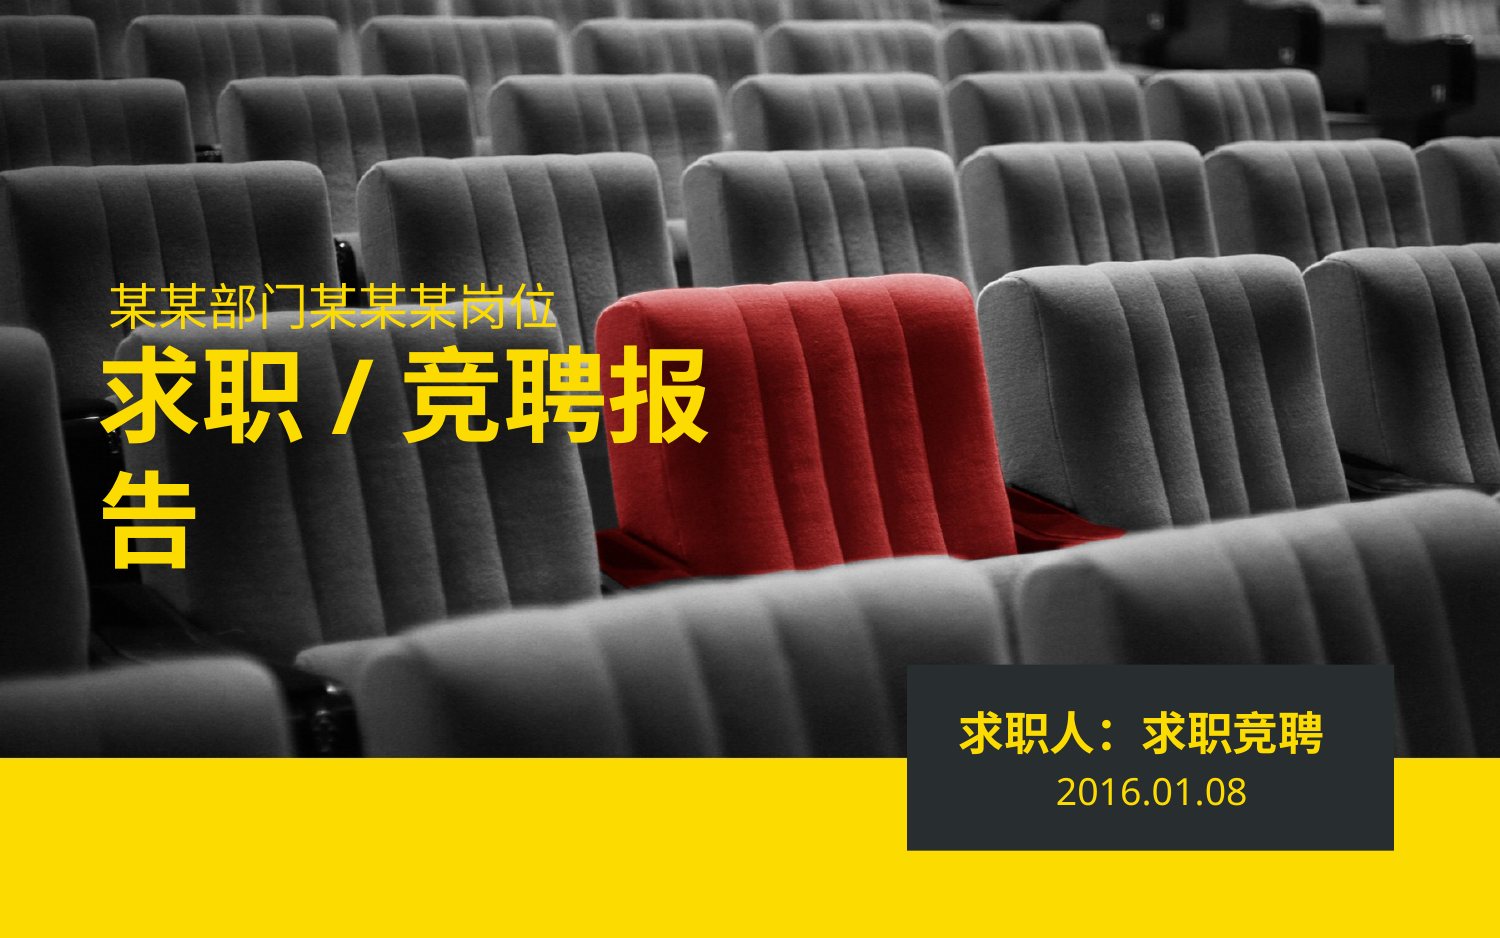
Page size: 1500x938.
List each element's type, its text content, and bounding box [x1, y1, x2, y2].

text_box 求职/竞聘报告 [85, 324, 810, 587]
text_box 某某部门某某某岗位 [96, 269, 810, 342]
picture [0, 0, 1500, 938]
text_box [907, 664, 1394, 851]
text_box 求职人：求职竞聘 2016.01.08 [927, 693, 1377, 755]
